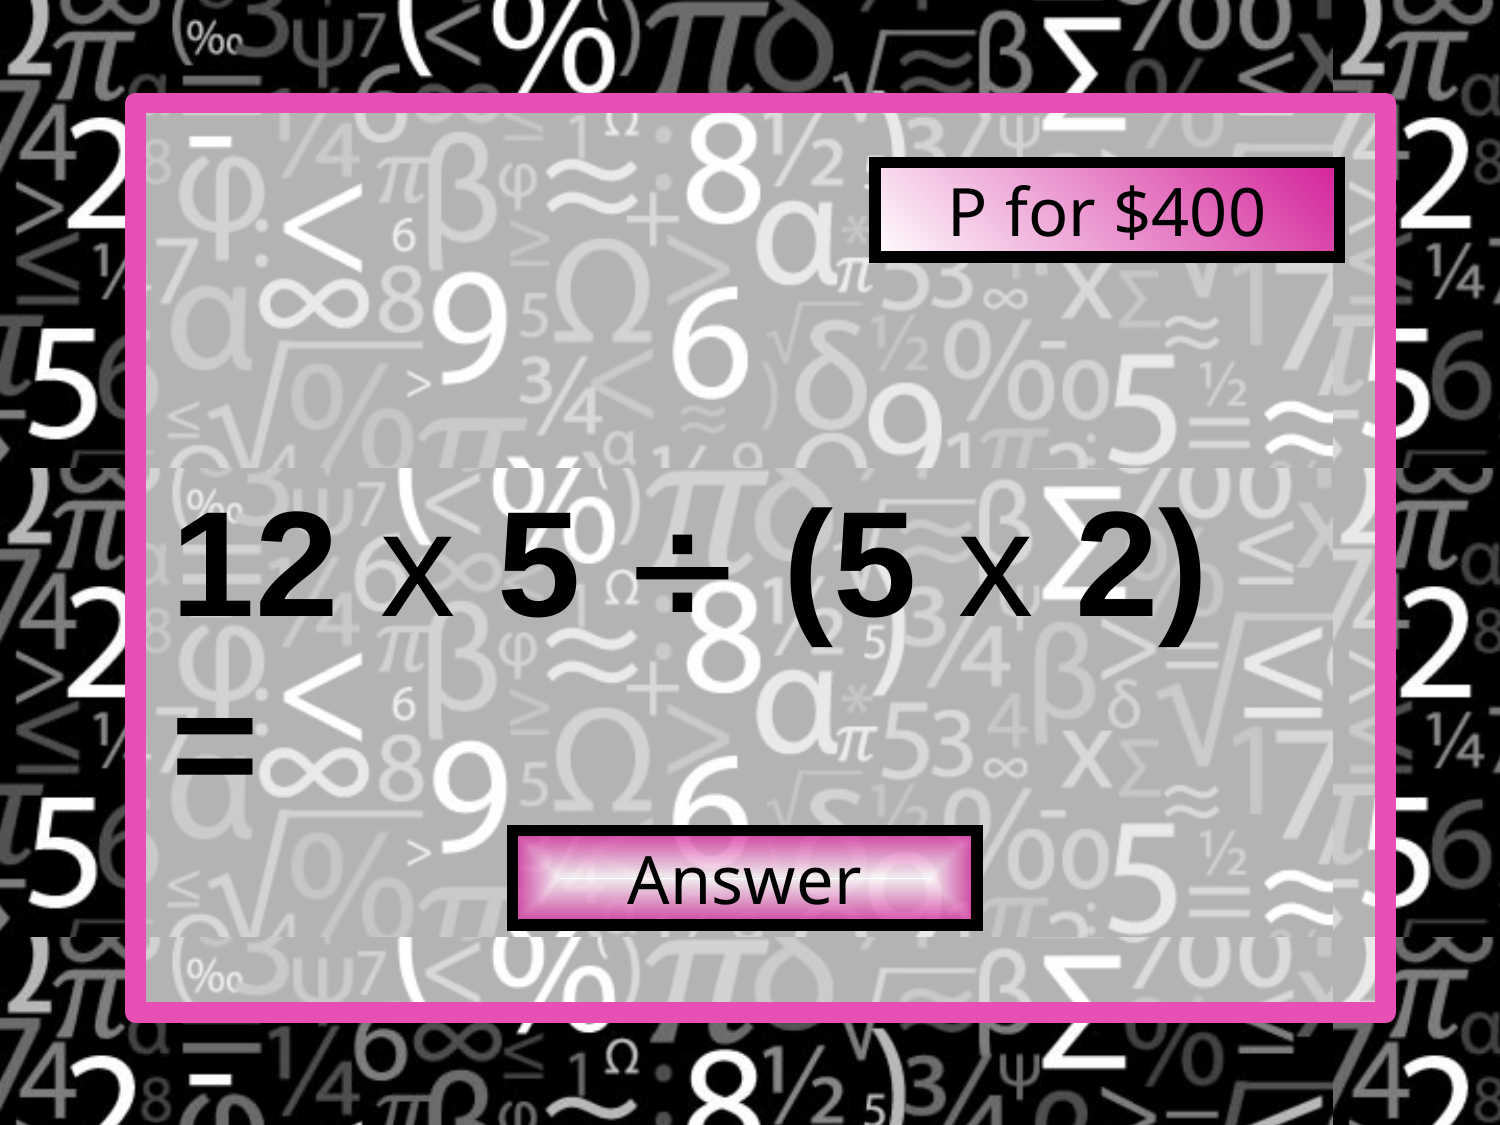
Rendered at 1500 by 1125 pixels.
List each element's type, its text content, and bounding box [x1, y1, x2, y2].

text_box Answer [512, 830, 977, 926]
text_box 12 x 5  (5 x 2) = [157, 459, 1345, 834]
picture [0, 0, 1500, 1125]
text_box P for $400 [874, 162, 1340, 258]
text_box [134, 101, 1388, 1015]
